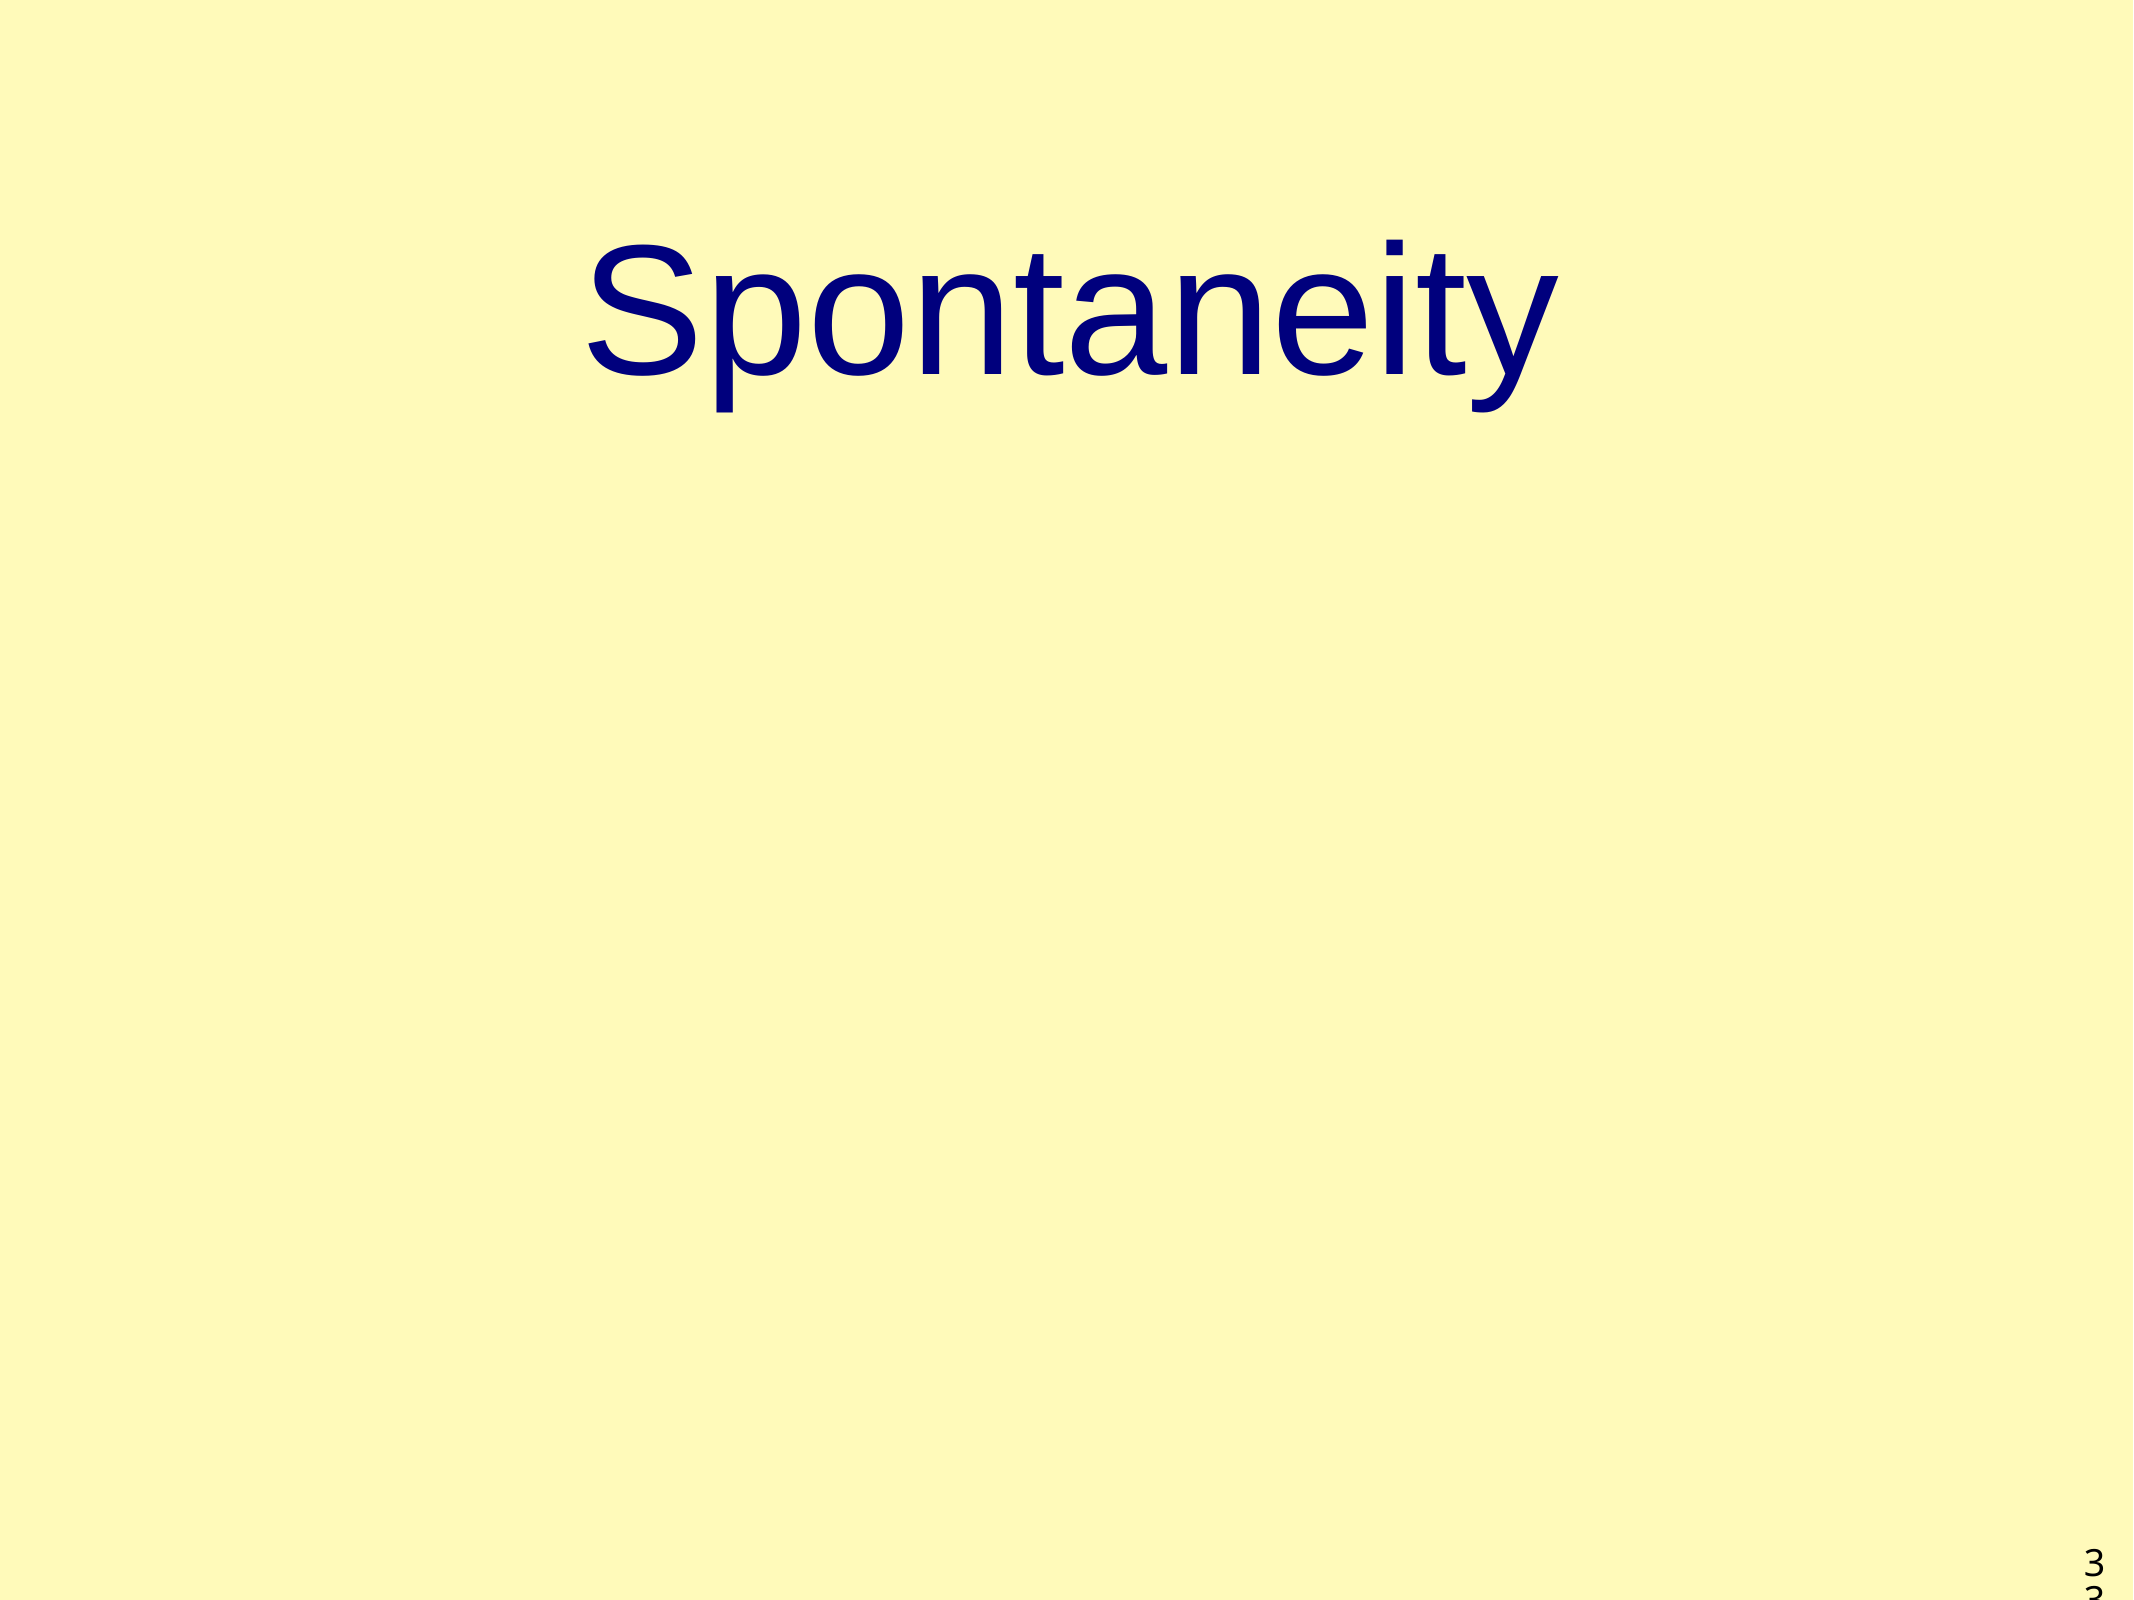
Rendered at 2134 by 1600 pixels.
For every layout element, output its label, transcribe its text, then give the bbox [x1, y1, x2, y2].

slide_number 33 [2068, 1530, 2126, 1593]
title Spontaneity [43, 28, 2099, 572]
